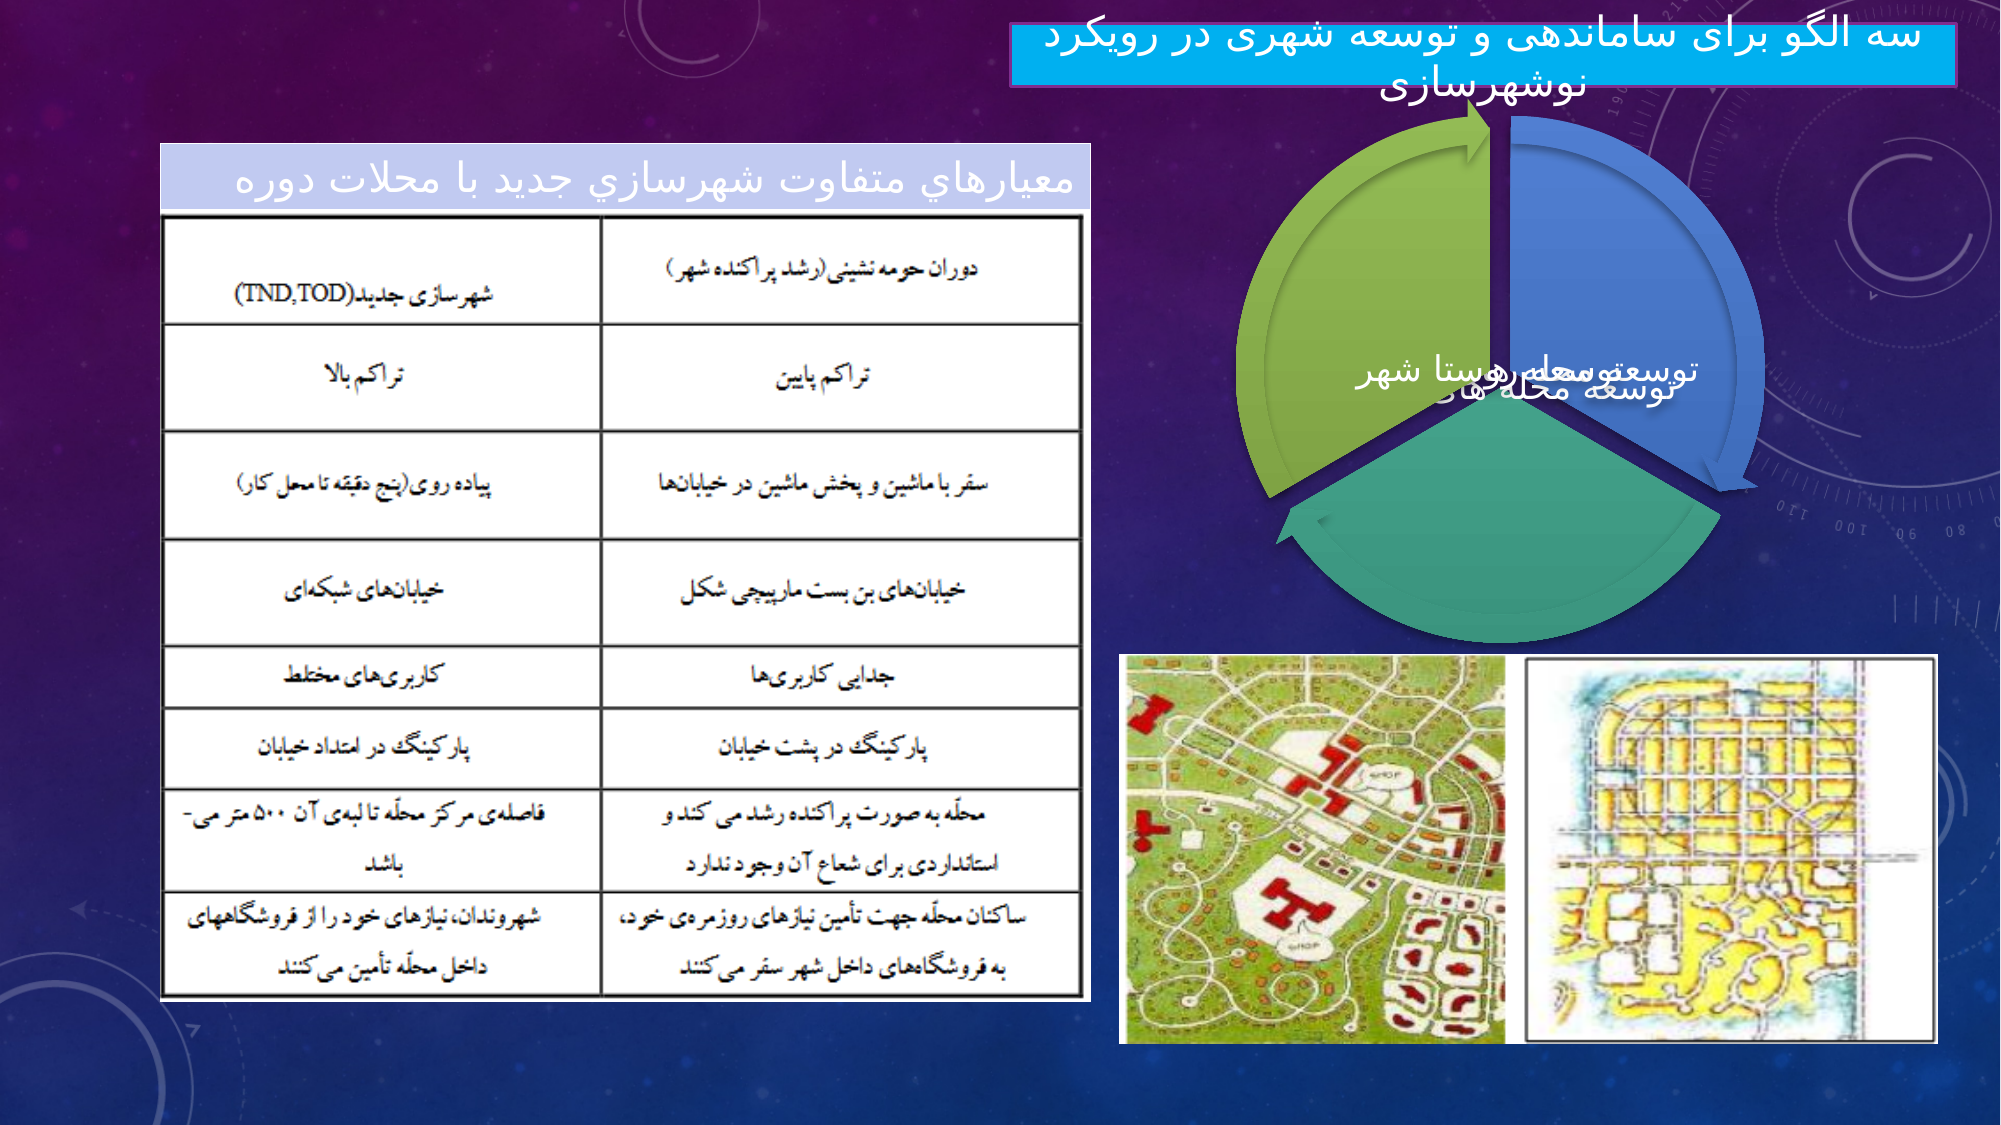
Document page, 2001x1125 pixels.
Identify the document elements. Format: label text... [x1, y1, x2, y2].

text_box معيارهاي متفاوت شهرسازي جديد با محلات دوره حومه نشینی [160, 143, 1091, 209]
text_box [1142, 89, 1860, 654]
text_box سه الگو برای ساماندهی و توسعه شهری در رویکرد نوشهرسازی [1009, 22, 1958, 88]
picture [0, 0, 2001, 1125]
